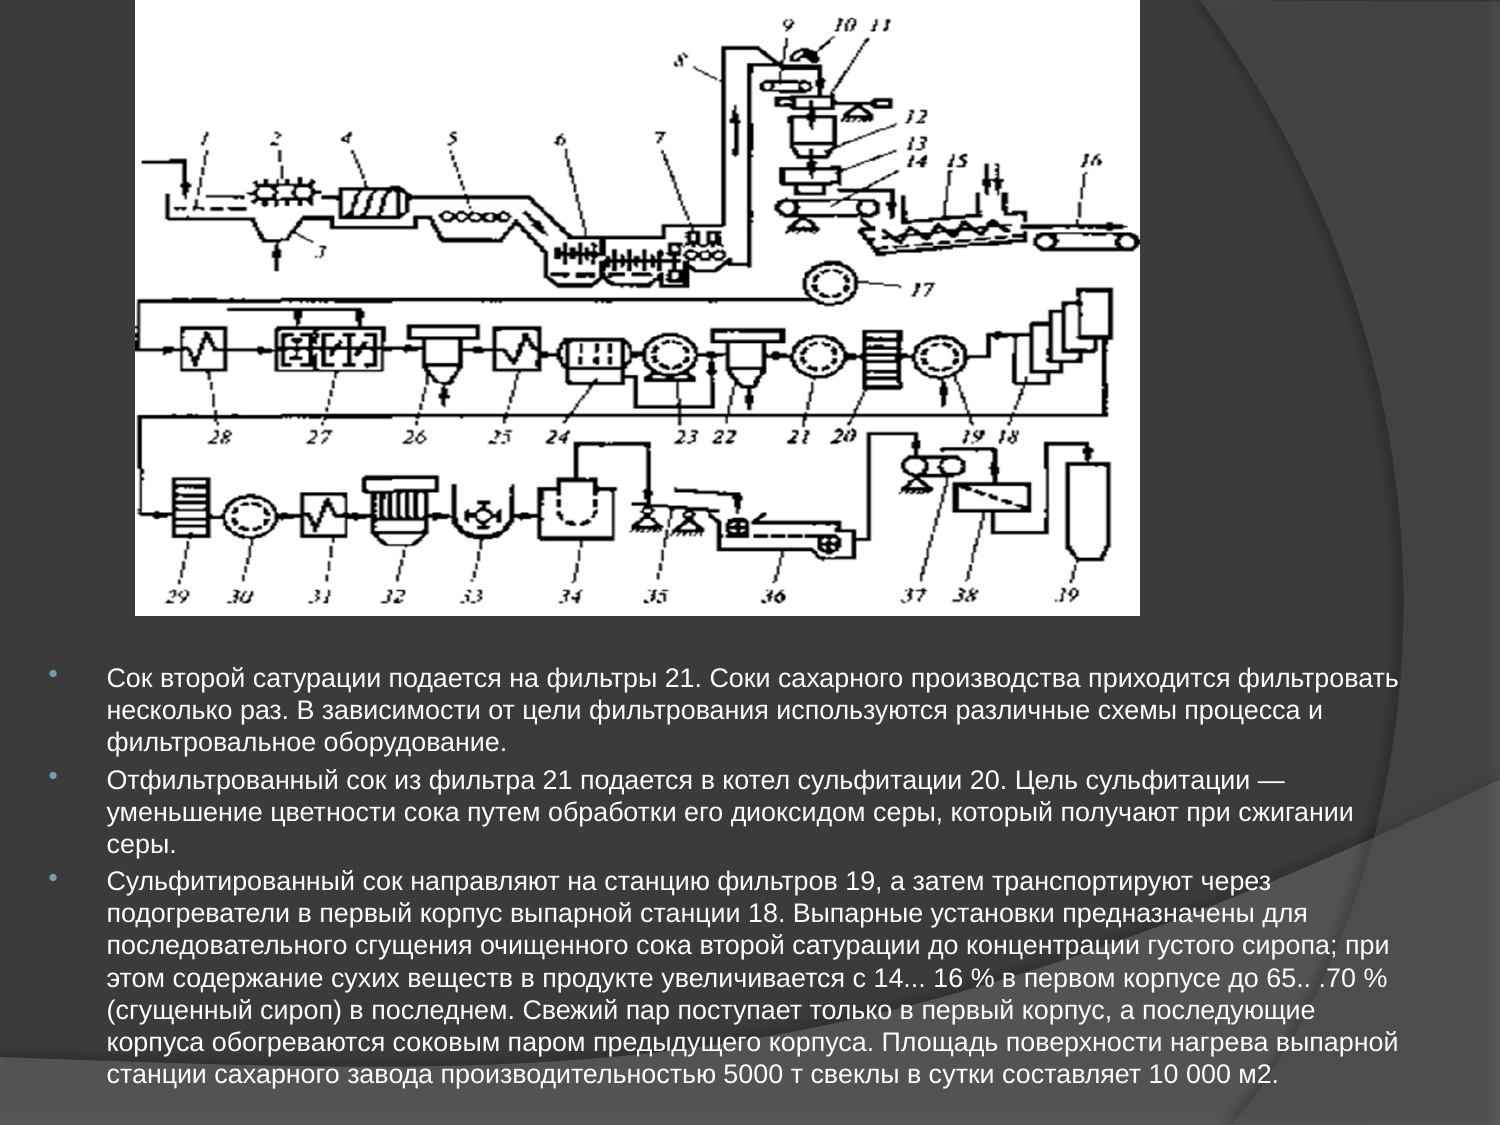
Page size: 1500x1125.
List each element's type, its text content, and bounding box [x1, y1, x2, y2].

list Сок второй сатурации подается на фильтры 21. Соки сахарного производства приходится фильтровать несколько раз. В зависимости от цели фильтрования используются различные схемы процесса и фильтровальное оборудование. Отфильтрованный сок из фильтра 21 подается в котел сульфитации 20. Цель сульфитации — уменьшение цветности сока путем обработки его диоксидом серы, который получают при сжигании серы. Сульфитированный сок направляют на станцию фильтров 19, а затем транспортируют через подогреватели в первый корпус выпарной станции 18. Выпарные установки предназначены для последовательного сгущения очищенного сока второй сатурации до концентрации густого сиропа; при этом содержание сухих веществ в продукте увеличивается с 14... 16 % в первом корпусе до 65.. .70 % (сгущенный сироп) в последнем. Свежий пар поступает только в первый корпус, а последующие корпуса обогреваются соковым паром предыдущего корпуса. Площадь поверхности нагрева выпарной станции сахарного завода производительностью 5000 т свеклы в сутки составляет 10 000 м2. [29, 615, 1436, 1125]
picture [135, 0, 1140, 616]
